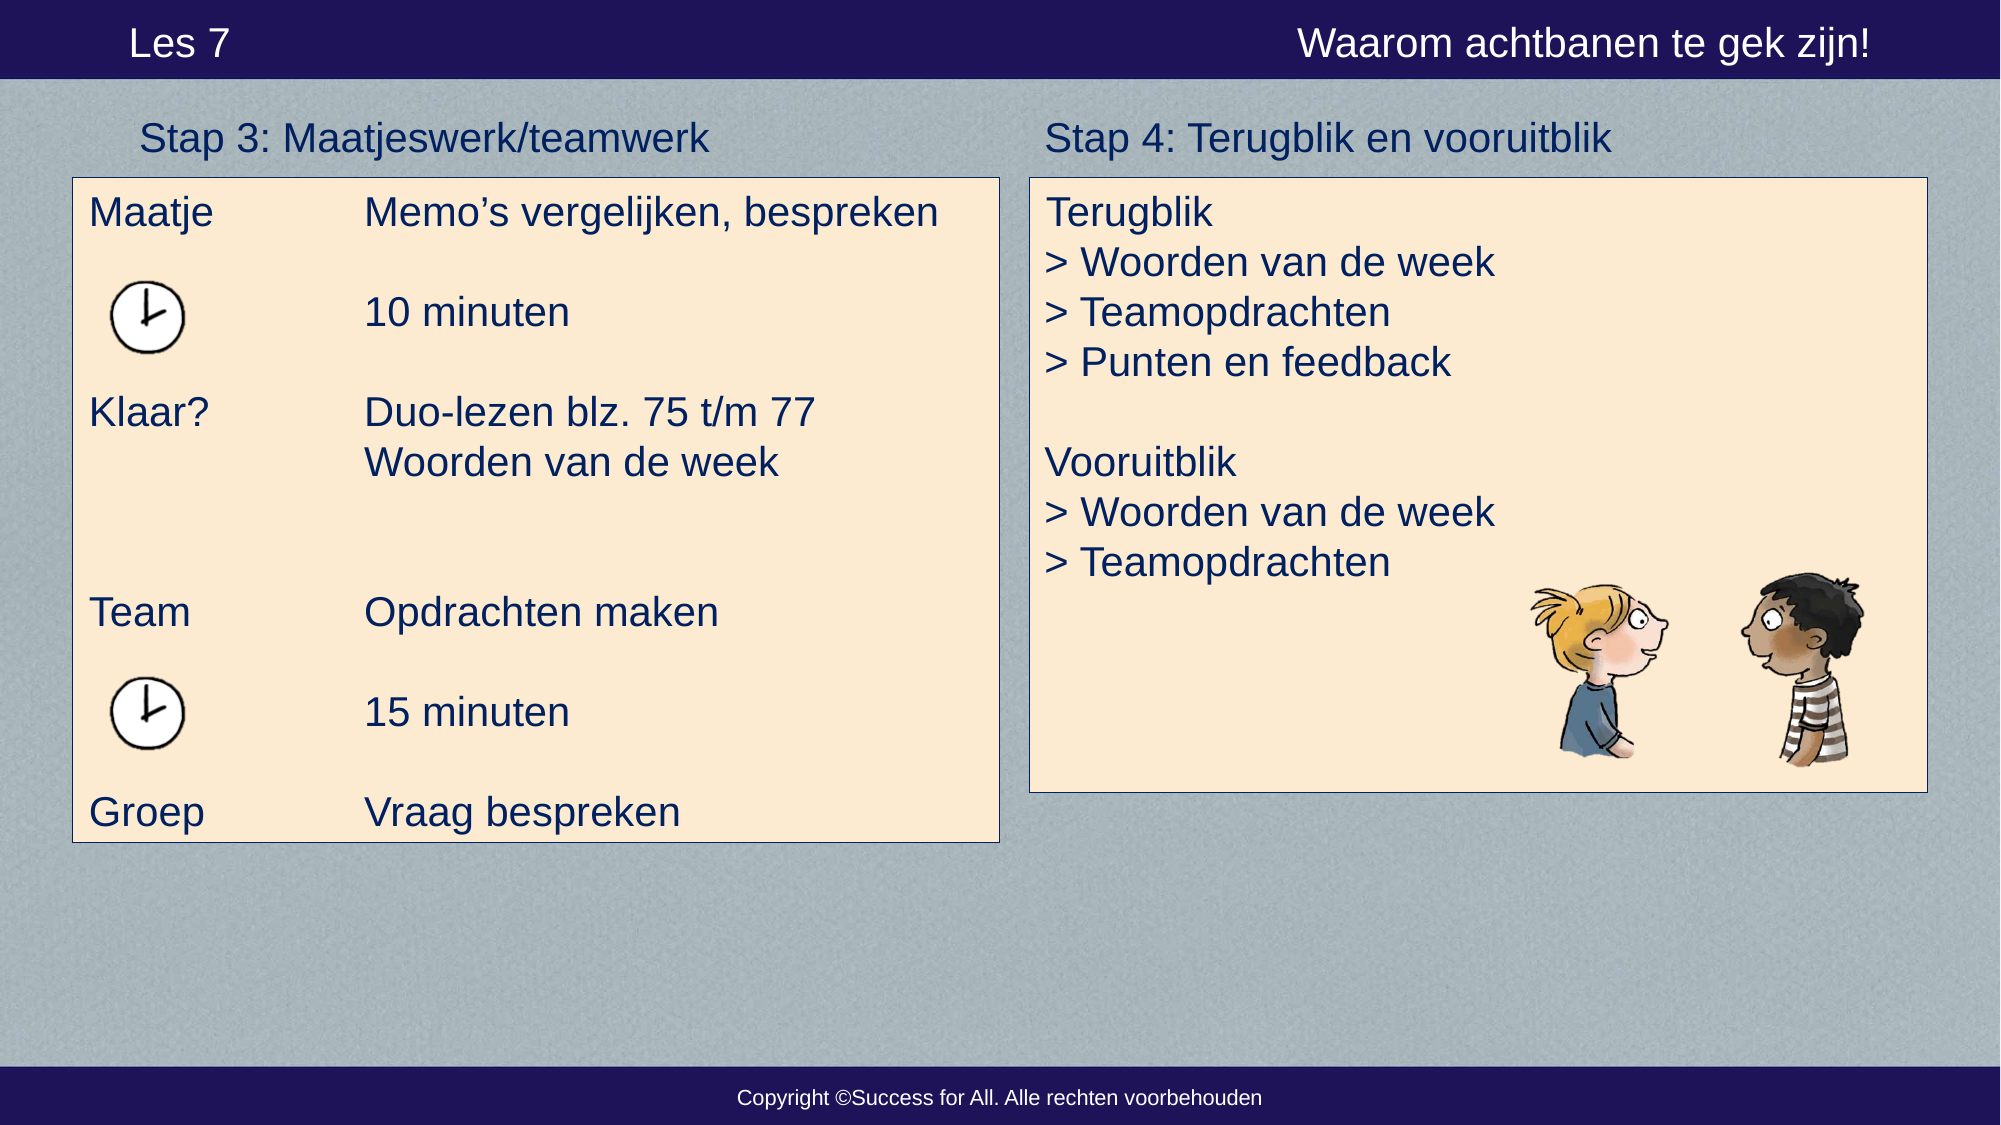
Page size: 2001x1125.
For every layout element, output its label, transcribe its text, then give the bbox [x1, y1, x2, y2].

text_box Copyright ©Success for All. Alle rechten voorbehouden [0, 1076, 2000, 1125]
text_box Les 7 [114, 8, 354, 73]
text_box Terugblik > Woorden van de week > Teamopdrachten > Punten en feedback Vooruitblik > Woorden van de week > Teamopdrachten [1029, 177, 1928, 793]
text_box Stap 4: Terugblik en vooruitblik [1029, 103, 1822, 169]
picture [0, 0, 2001, 1125]
text_box Waarom achtbanen te gek zijn! [999, 8, 1886, 73]
text_box Maatje Memo’s vergelijken, bespreken 10 minuten Klaar? Duo-lezen blz. 75 t/m 77 Woorden van de week Team Opdrachten maken 15 minuten Groep Vraag bespreken [72, 177, 1000, 843]
text_box Stap 3: Maatjeswerk/teamwerk [124, 103, 917, 169]
